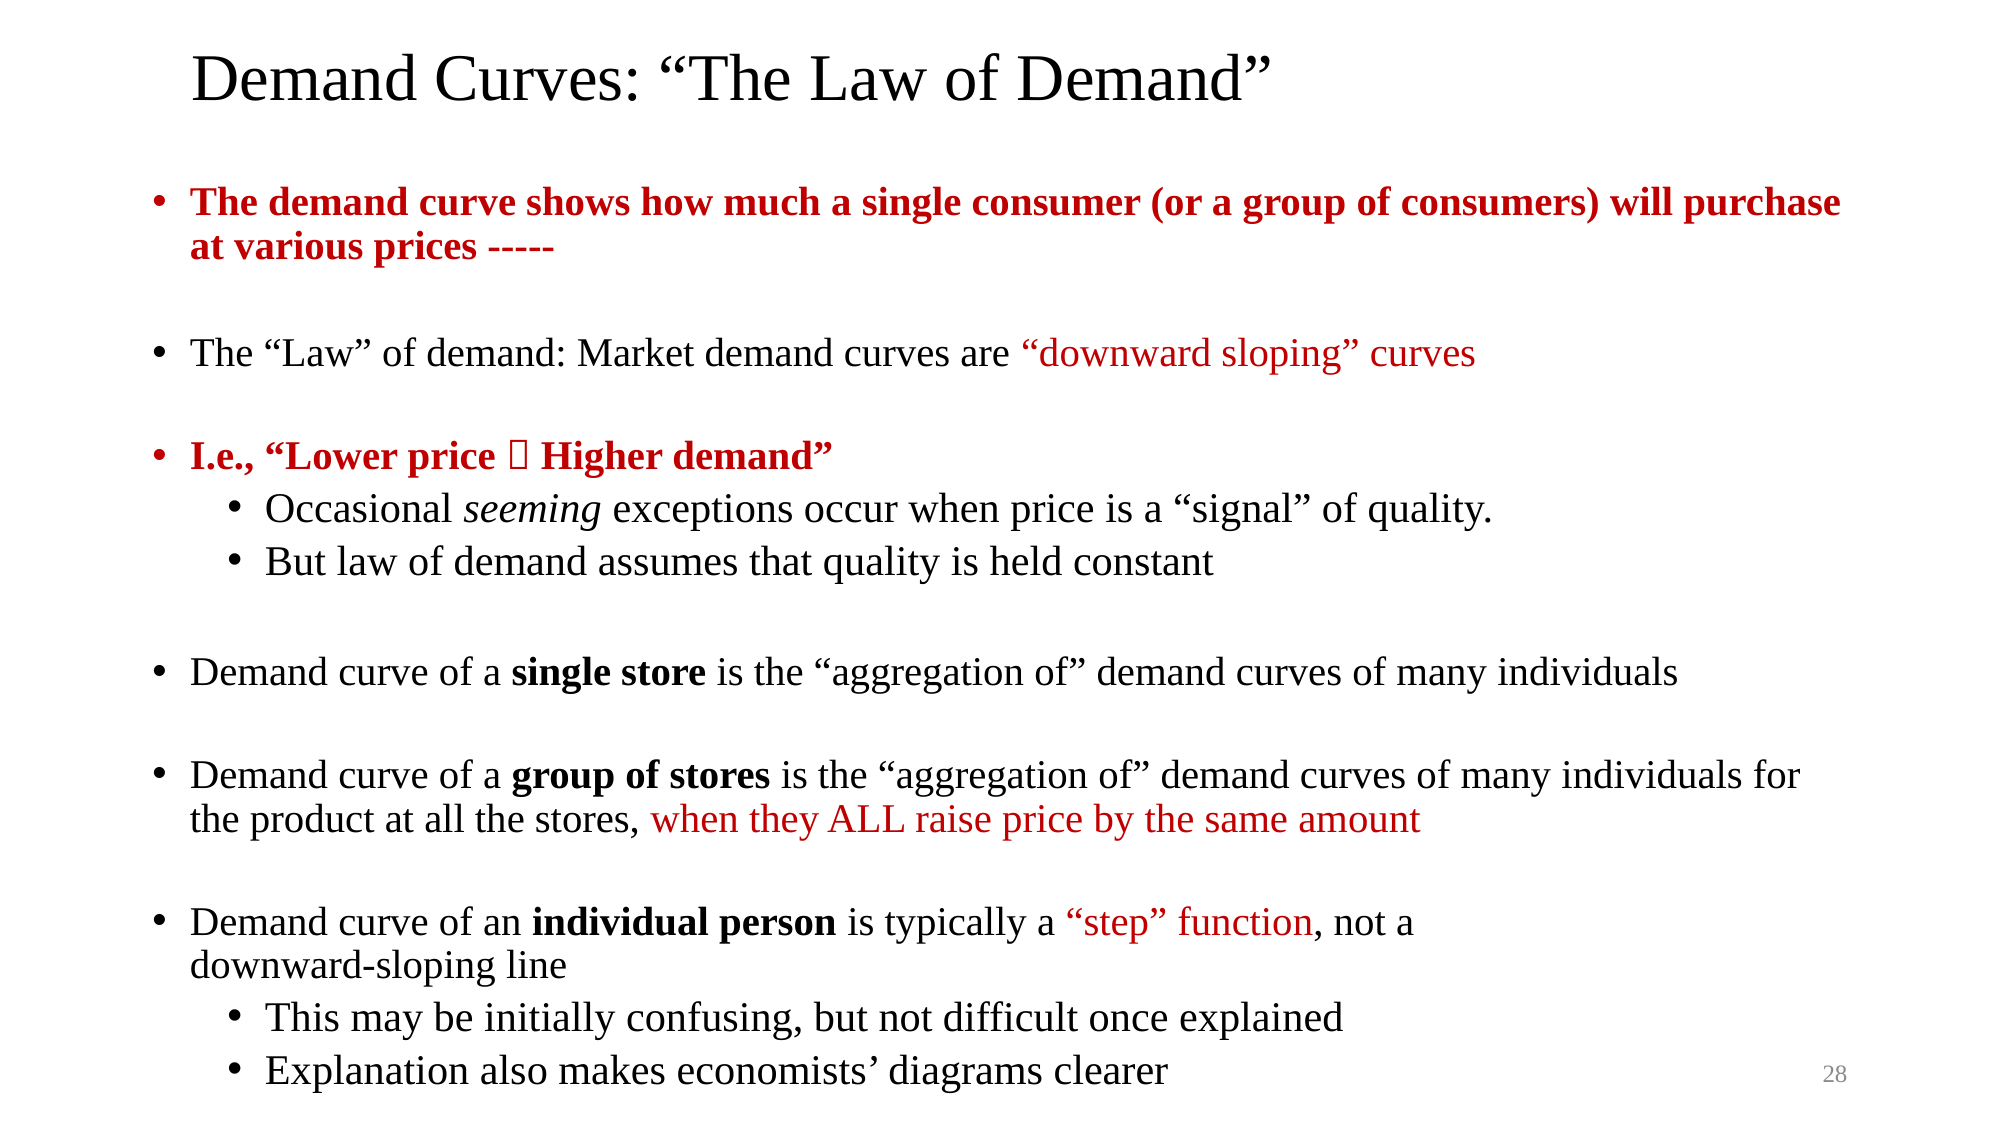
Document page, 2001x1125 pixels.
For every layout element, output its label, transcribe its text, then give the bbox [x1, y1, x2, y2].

list The demand curve shows how much a single consumer (or a group of consumers) will purchase at various prices ----- The “Law” of demand: Market demand curves are “downward sloping” curves I.e., “Lower price  Higher demand” Occasional seeming exceptions occur when price is a “signal” of quality. But law of demand assumes that quality is held constant Demand curve of a single store is the “aggregation of” demand curves of many individuals Demand curve of a group of stores is the “aggregation of” demand curves of many individuals for the product at all the stores, when they ALL raise price by the same amount Demand curve of an individual person is typically a “step” function, not a downward-sloping line This may be initially confusing, but not difficult once explained Explanation also makes economists’ diagrams clearer [137, 172, 1863, 1111]
slide_number 28 [1412, 1042, 1863, 1103]
title Demand Curves: “The Law of Demand” [176, 0, 1577, 172]
